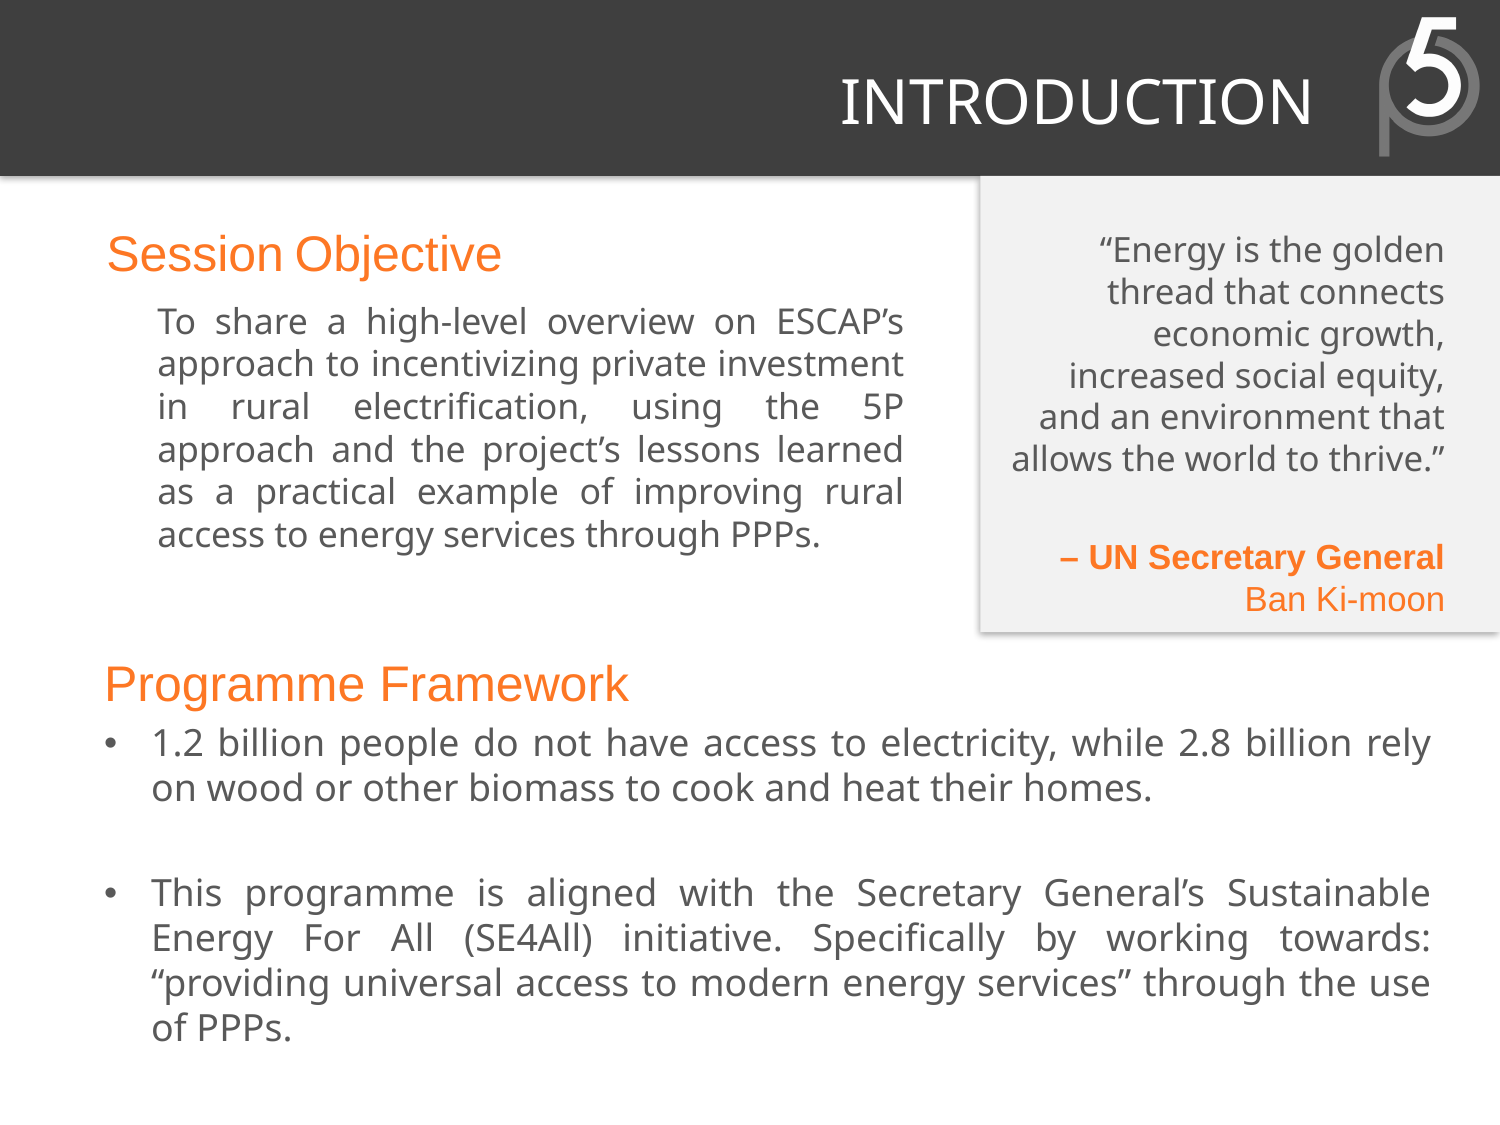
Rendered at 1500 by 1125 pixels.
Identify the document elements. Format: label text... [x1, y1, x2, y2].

text_box “Energy is the golden thread that connects economic growth, increased social equity, and an environment that allows the world to thrive.” – UN Secretary General Ban Ki-moon [995, 220, 1461, 633]
text_box [0, 0, 1500, 177]
subtitle To share a high-level overview on ESCAP’s approach to incentivizing private investment in rural electrification, using the 5P approach and the project’s lessons learned as a practical example of improving rural access to energy services through PPPs. [89, 291, 921, 607]
title INTRODUCTION [177, 26, 1330, 173]
text_box [980, 175, 1500, 633]
picture [1368, 6, 1492, 171]
text_box Session Objective [91, 214, 518, 289]
text_box Programme Framework 1.2 billion people do not have access to electricity, while 2.8 billion rely on wood or other biomass to cook and heat their homes. This programme is aligned with the Secretary General’s Sustainable Energy For All (SE4All) initiative. Specifically by working towards: “providing universal access to modern energy services” through the use of PPPs. [89, 644, 1448, 1115]
